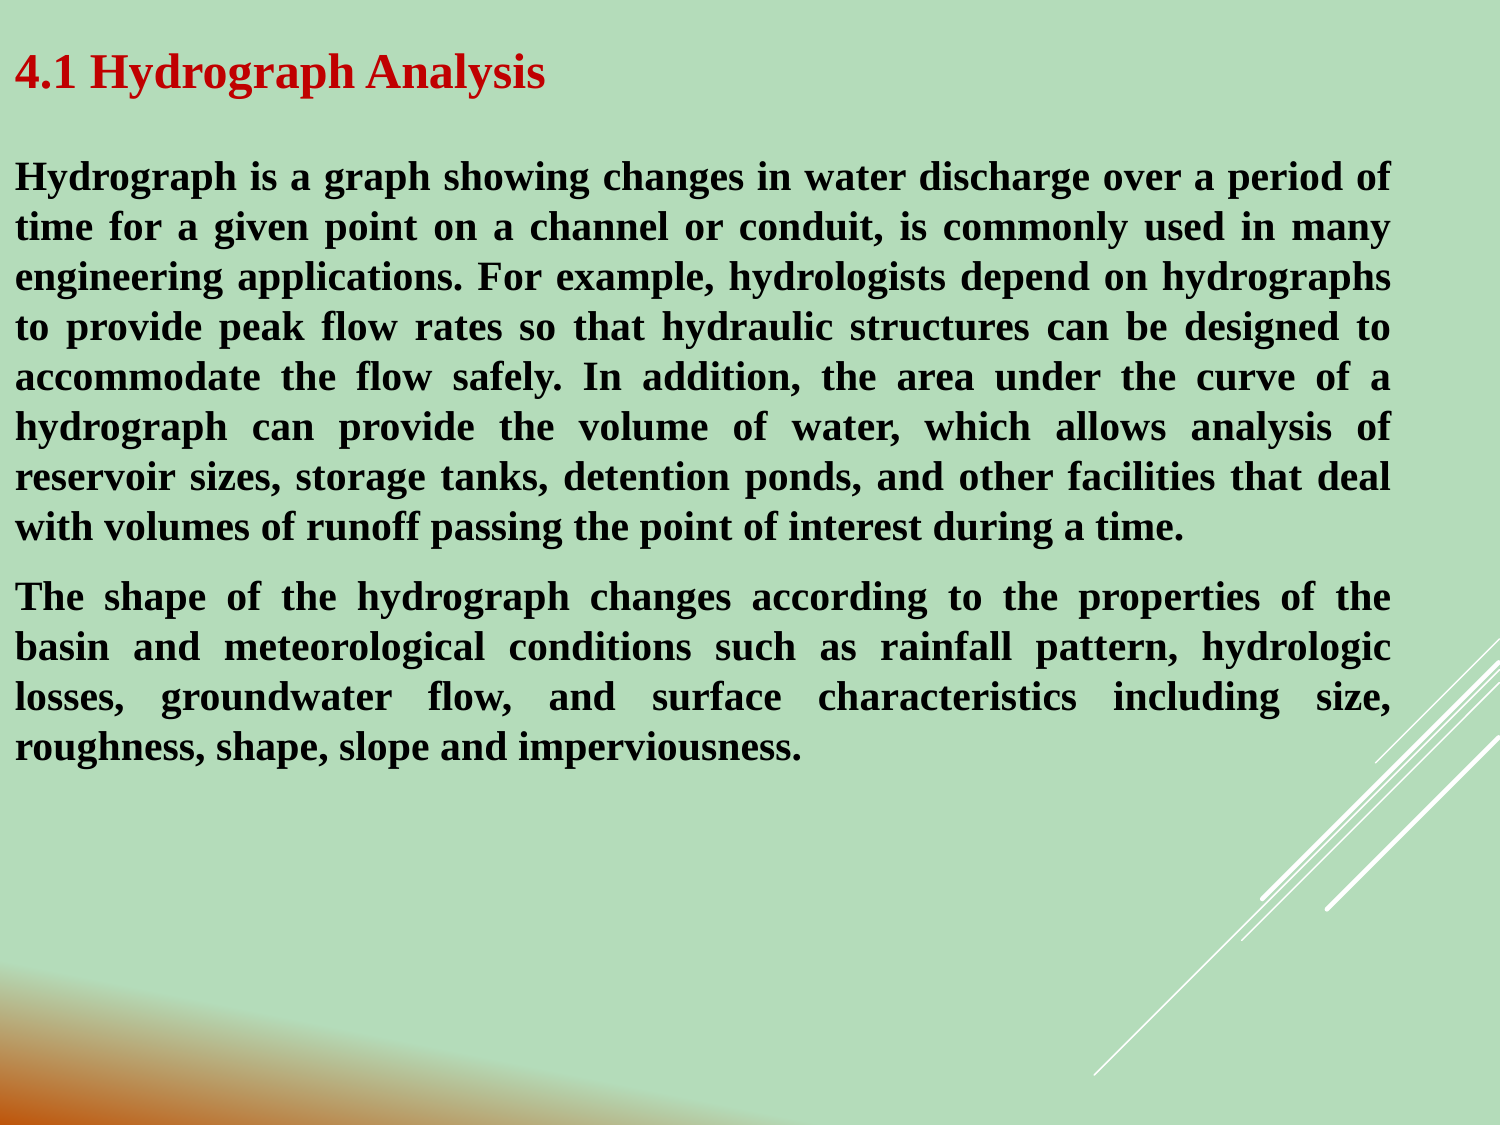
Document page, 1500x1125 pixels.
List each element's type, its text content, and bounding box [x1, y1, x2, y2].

text_box 4.1 Hydrograph Analysis Hydrograph is a graph showing changes in water discharge over a period of time for a given point on a channel or conduit, is commonly used in many engineering applications. For example, hydrologists depend on hydrographs to provide peak flow rates so that hydraulic structures can be designed to accommodate the flow safely. In addition, the area under the curve of a hydrograph can provide the volume of water, which allows analysis of reservoir sizes, storage tanks, detention ponds, and other facilities that deal with volumes of runoff passing the point of interest during a time. [0, 31, 1408, 557]
text_box The shape of the hydrograph changes according to the properties of the basin and meteorological conditions such as rainfall pattern, hydrologic losses, groundwater flow, and surface characteristics including size, roughness, shape, slope and imperviousness. [0, 561, 1408, 777]
